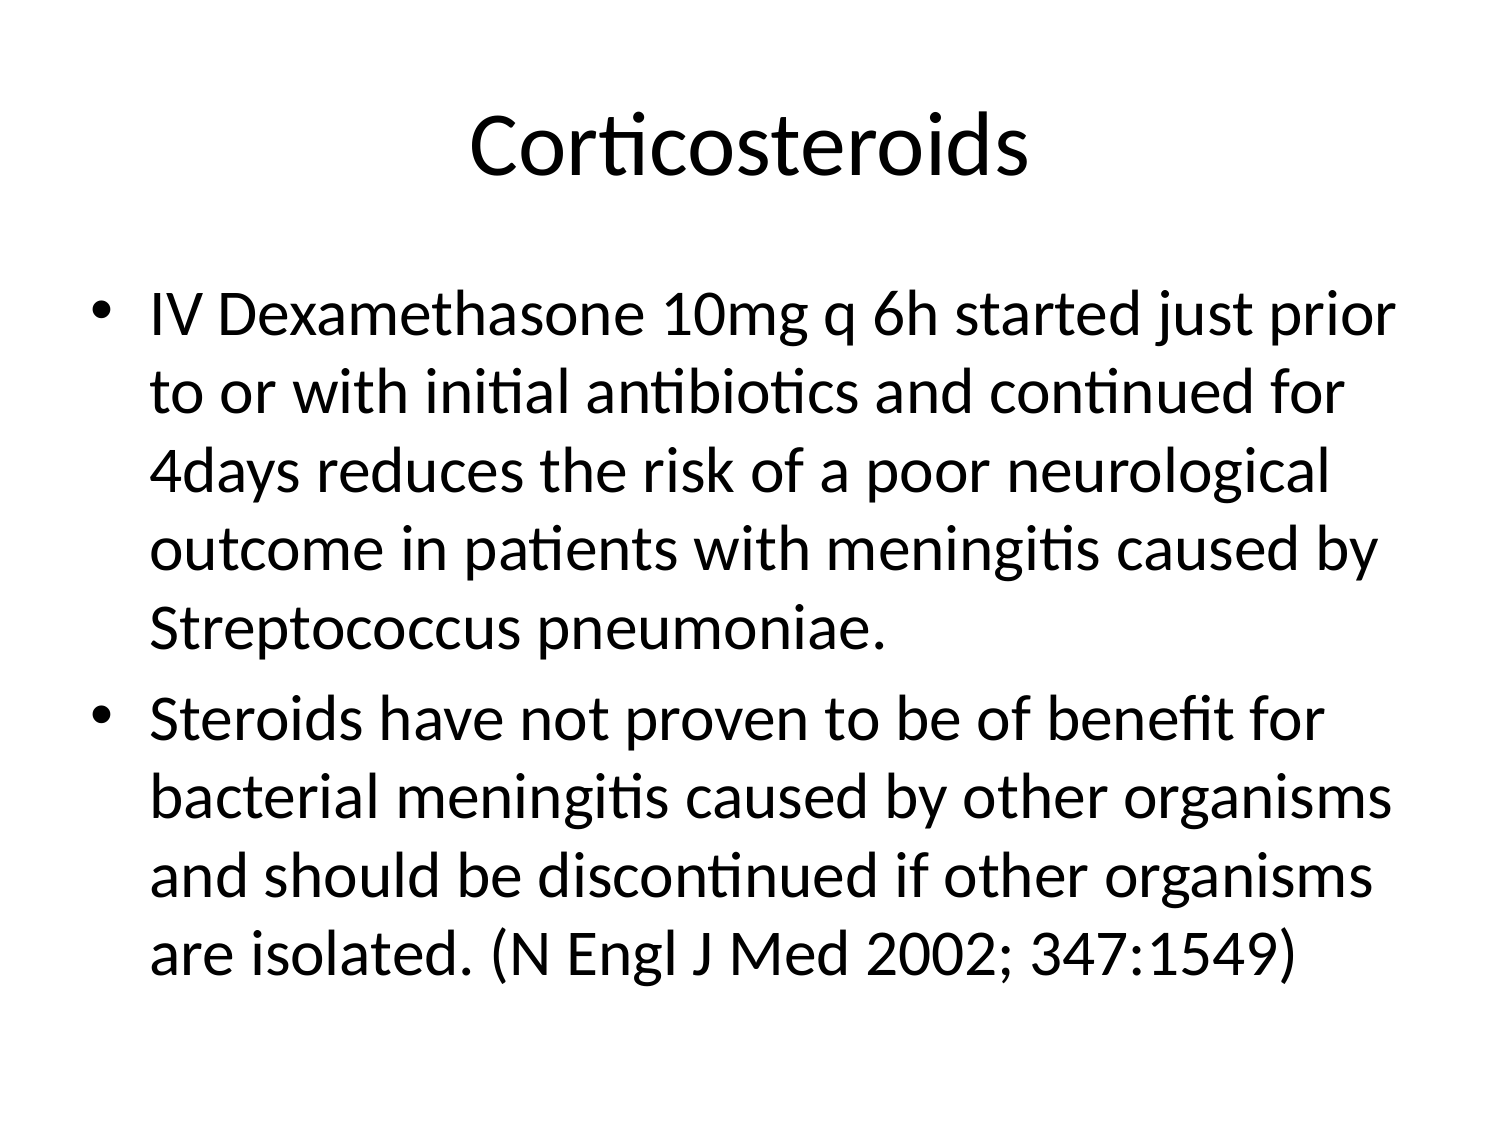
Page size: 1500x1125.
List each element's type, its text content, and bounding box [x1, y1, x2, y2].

list IV Dexamethasone 10mg q 6h started just prior to or with initial antibiotics and continued for 4days reduces the risk of a poor neurological outcome in patients with meningitis caused by Streptococcus pneumoniae. Steroids have not proven to be of benefit for bacterial meningitis caused by other organisms and should be discontinued if other organisms are isolated. (N Engl J Med 2002; 347:1549) [75, 262, 1425, 1005]
title Corticosteroids [75, 45, 1425, 233]
